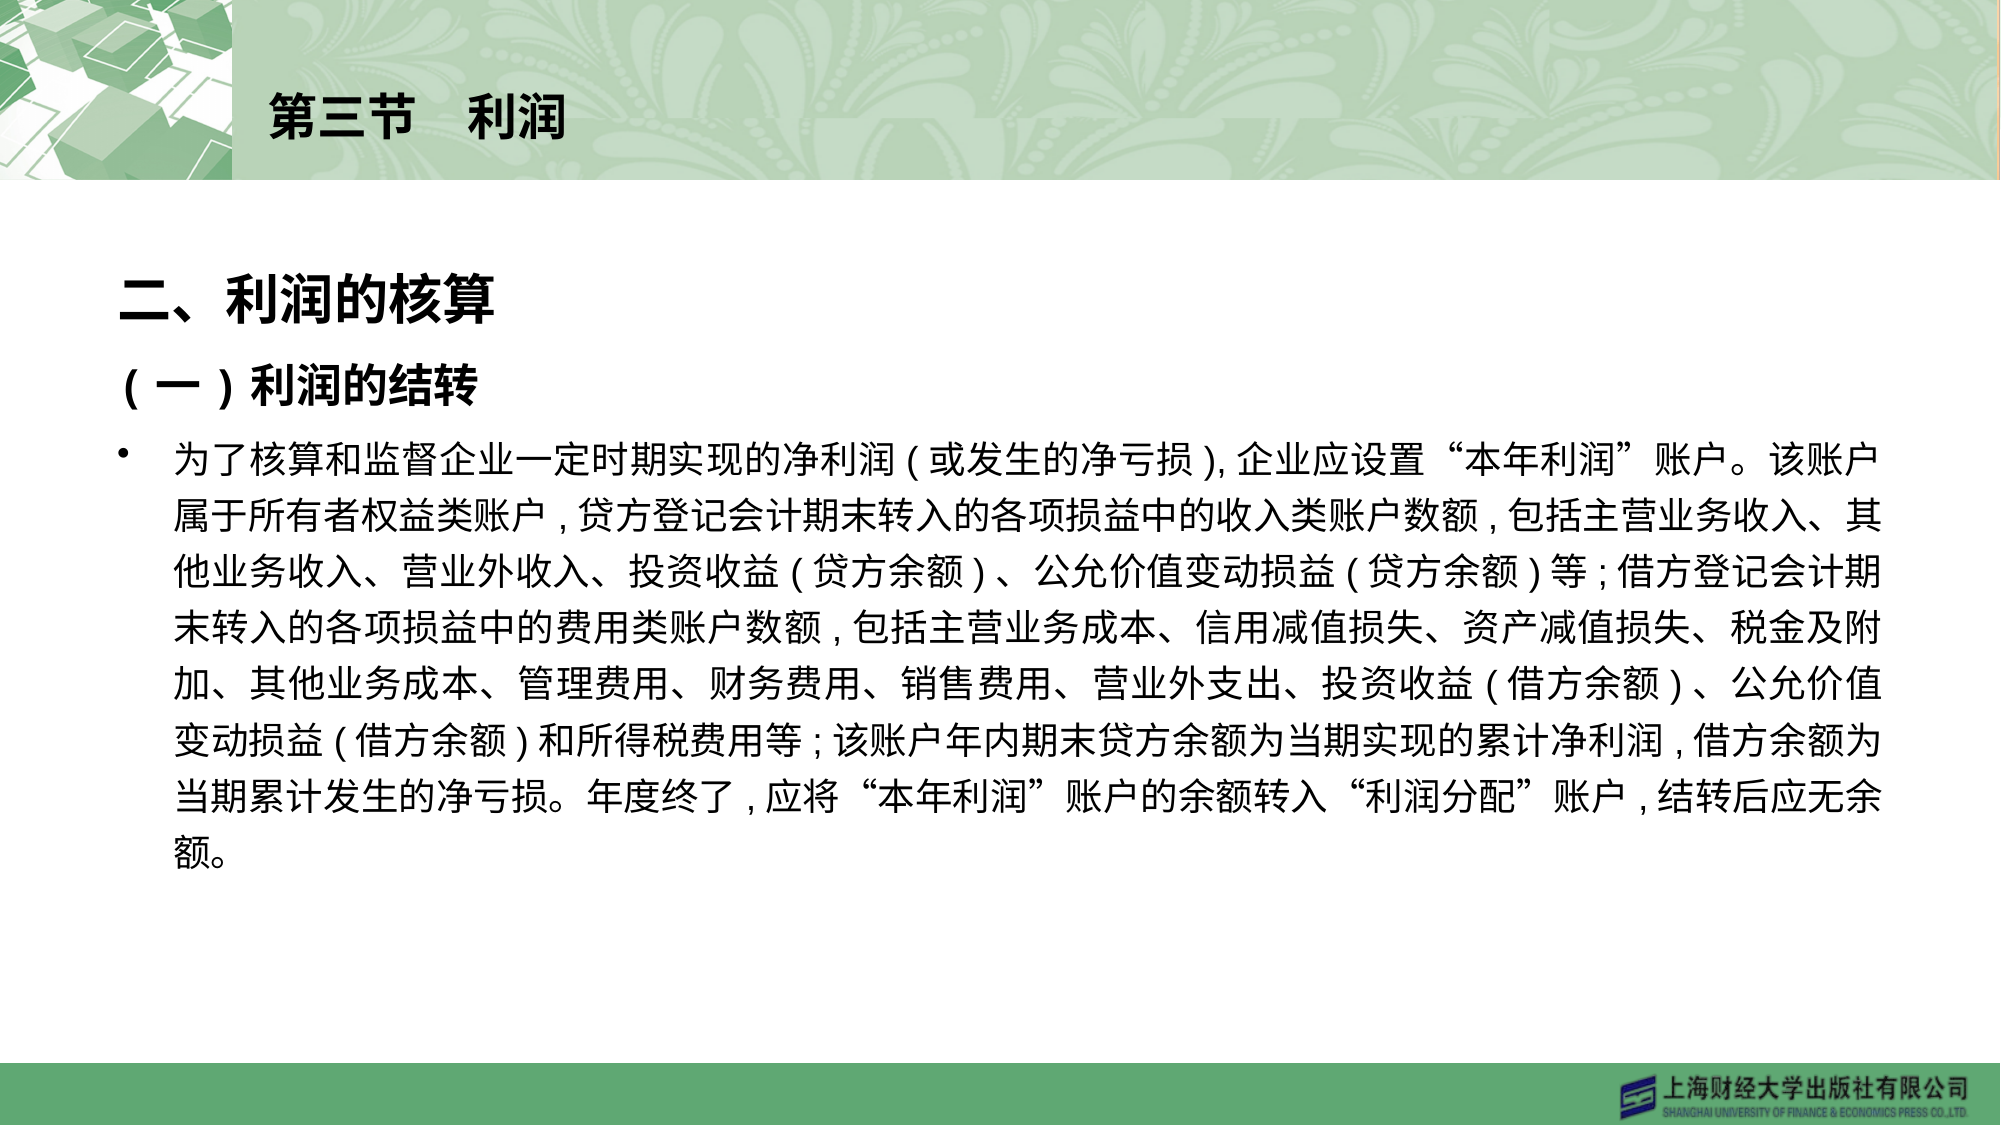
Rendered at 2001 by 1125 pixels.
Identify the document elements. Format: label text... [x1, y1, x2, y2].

title 第三节 利润 [252, 64, 1609, 168]
picture [0, 0, 2001, 1125]
list 二、利润的核算 (一)利润的结转 为了核算和监督企业一定时期实现的净利润(或发生的净亏损),企业应设置“本年利润”账户。该账户属于所有者权益类账户,贷方登记会计期末转入的各项损益中的收入类账户数额,包括主营业务收入、其他业务收入、营业外收入、投资收益(贷方余额)、公允价值变动损益(贷方余额)等;借方登记会计期末转入的各项损益中的费用类账户数额,包括主营业务成本、信用减值损失、资产减值损失、税金及附加、其他业务成本、管理费用、财务费用、销售费用、营业外支出、投资收益(借方余额)、公允价值变动损益(借方余额)和所得税费用等;该账户年内期末贷方余额为当期实现的累计净利润,借方余额为当期累计发生的净亏损。年度终了,应将“本年利润”账户的余额转入“利润分配”账户,结转后应无余额。 [102, 241, 1898, 1065]
